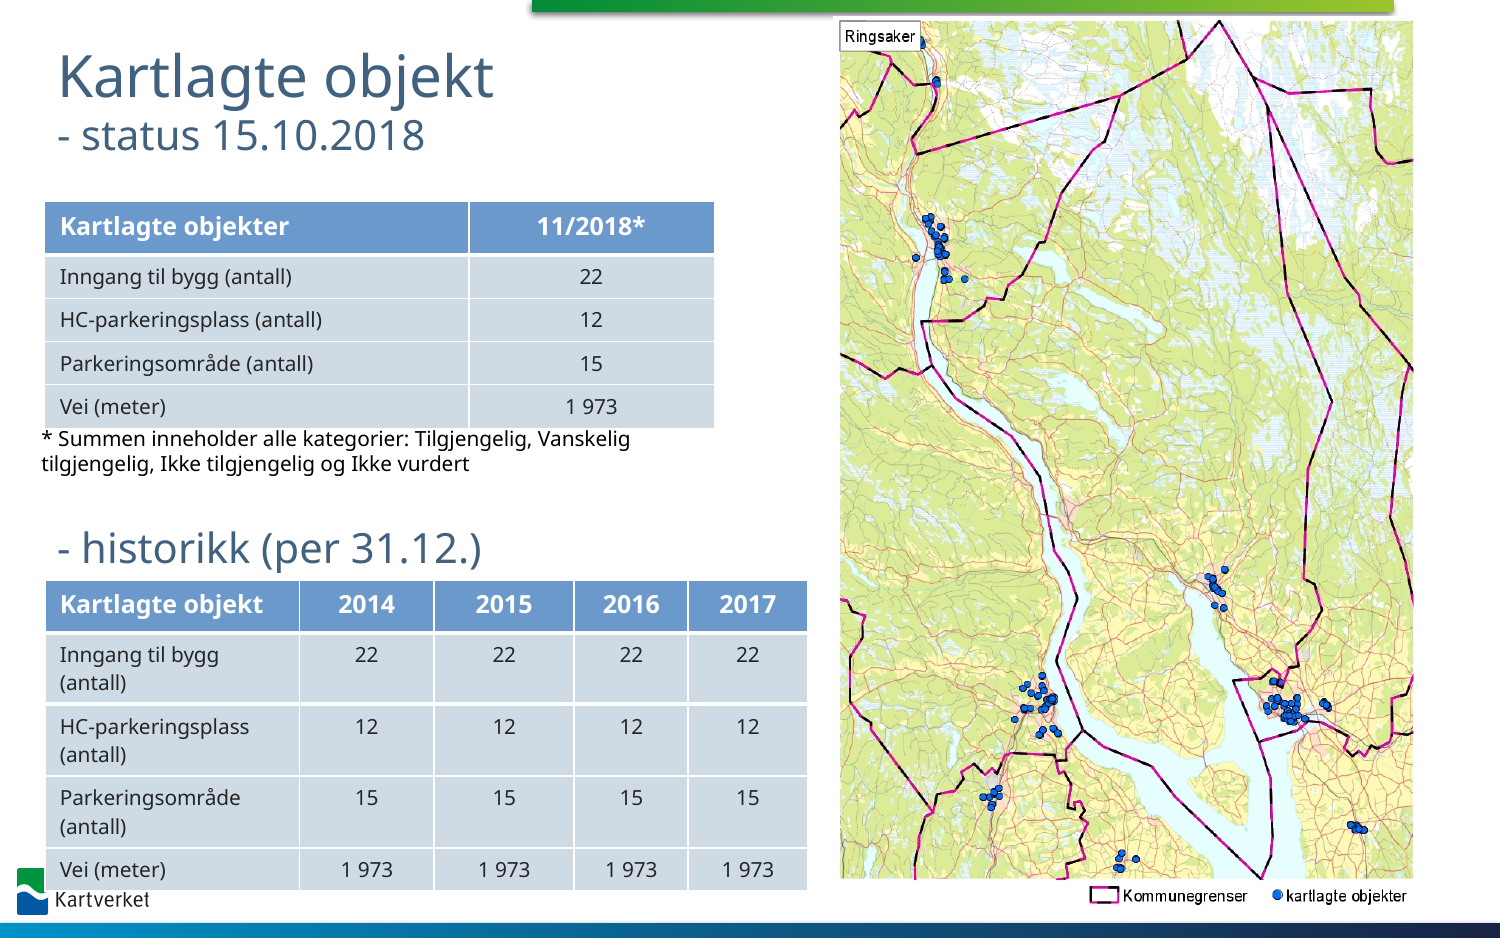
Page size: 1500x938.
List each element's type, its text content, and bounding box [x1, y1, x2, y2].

table_cell Vei (meter) [46, 849, 299, 890]
table_header Kartlagte objekter [45, 202, 468, 253]
table_cell 22 [470, 257, 714, 298]
table_cell 1 973 [575, 849, 687, 890]
table_header 2016 [575, 581, 687, 631]
table_cell 12 [689, 706, 807, 775]
table_cell HC-parkeringsplass (antall) [45, 299, 468, 341]
table_cell 12 [300, 706, 433, 775]
table_header 11/2018* [470, 202, 714, 253]
text_box - historikk (per 31.12.) [42, 496, 828, 580]
table_cell 22 [689, 635, 807, 702]
table_cell 1 973 [300, 849, 433, 890]
table_cell Parkeringsområde (antall) [46, 777, 299, 847]
text_box Kartlagte objekt - status 15.10.2018 [42, 24, 828, 167]
table_cell 15 [575, 777, 687, 847]
table_cell Vei (meter) [45, 385, 468, 417]
table_header 2015 [435, 581, 573, 631]
table_cell 15 [300, 777, 433, 847]
picture [833, 16, 1419, 913]
table_cell Inngang til bygg (antall) [45, 257, 468, 298]
table_header 2017 [689, 581, 807, 631]
table_cell 22 [575, 635, 687, 702]
table_cell 15 [470, 342, 714, 384]
table_cell 12 [470, 299, 714, 341]
table_cell Inngang til bygg (antall) [46, 635, 299, 702]
table_header 2014 [300, 581, 433, 631]
table_cell 12 [575, 706, 687, 775]
table_cell 15 [435, 777, 573, 847]
text_box * Summen inneholder alle kategorier: Tilgjengelig, Vanskelig tilgjengelig, Ikke tilgjengelig og Ikke vurdert [26, 417, 711, 483]
table_header Kartlagte objekt [46, 581, 299, 631]
table_cell 15 [689, 777, 807, 847]
table_cell 1 973 [470, 385, 714, 428]
table_cell 22 [435, 635, 573, 702]
table_cell Parkeringsområde (antall) [45, 342, 468, 384]
table_cell 22 [300, 635, 433, 702]
table_cell 1 973 [689, 849, 807, 890]
table_cell 1 973 [435, 849, 573, 890]
table_cell 12 [435, 706, 573, 775]
table_cell HC-parkeringsplass (antall) [46, 706, 299, 775]
